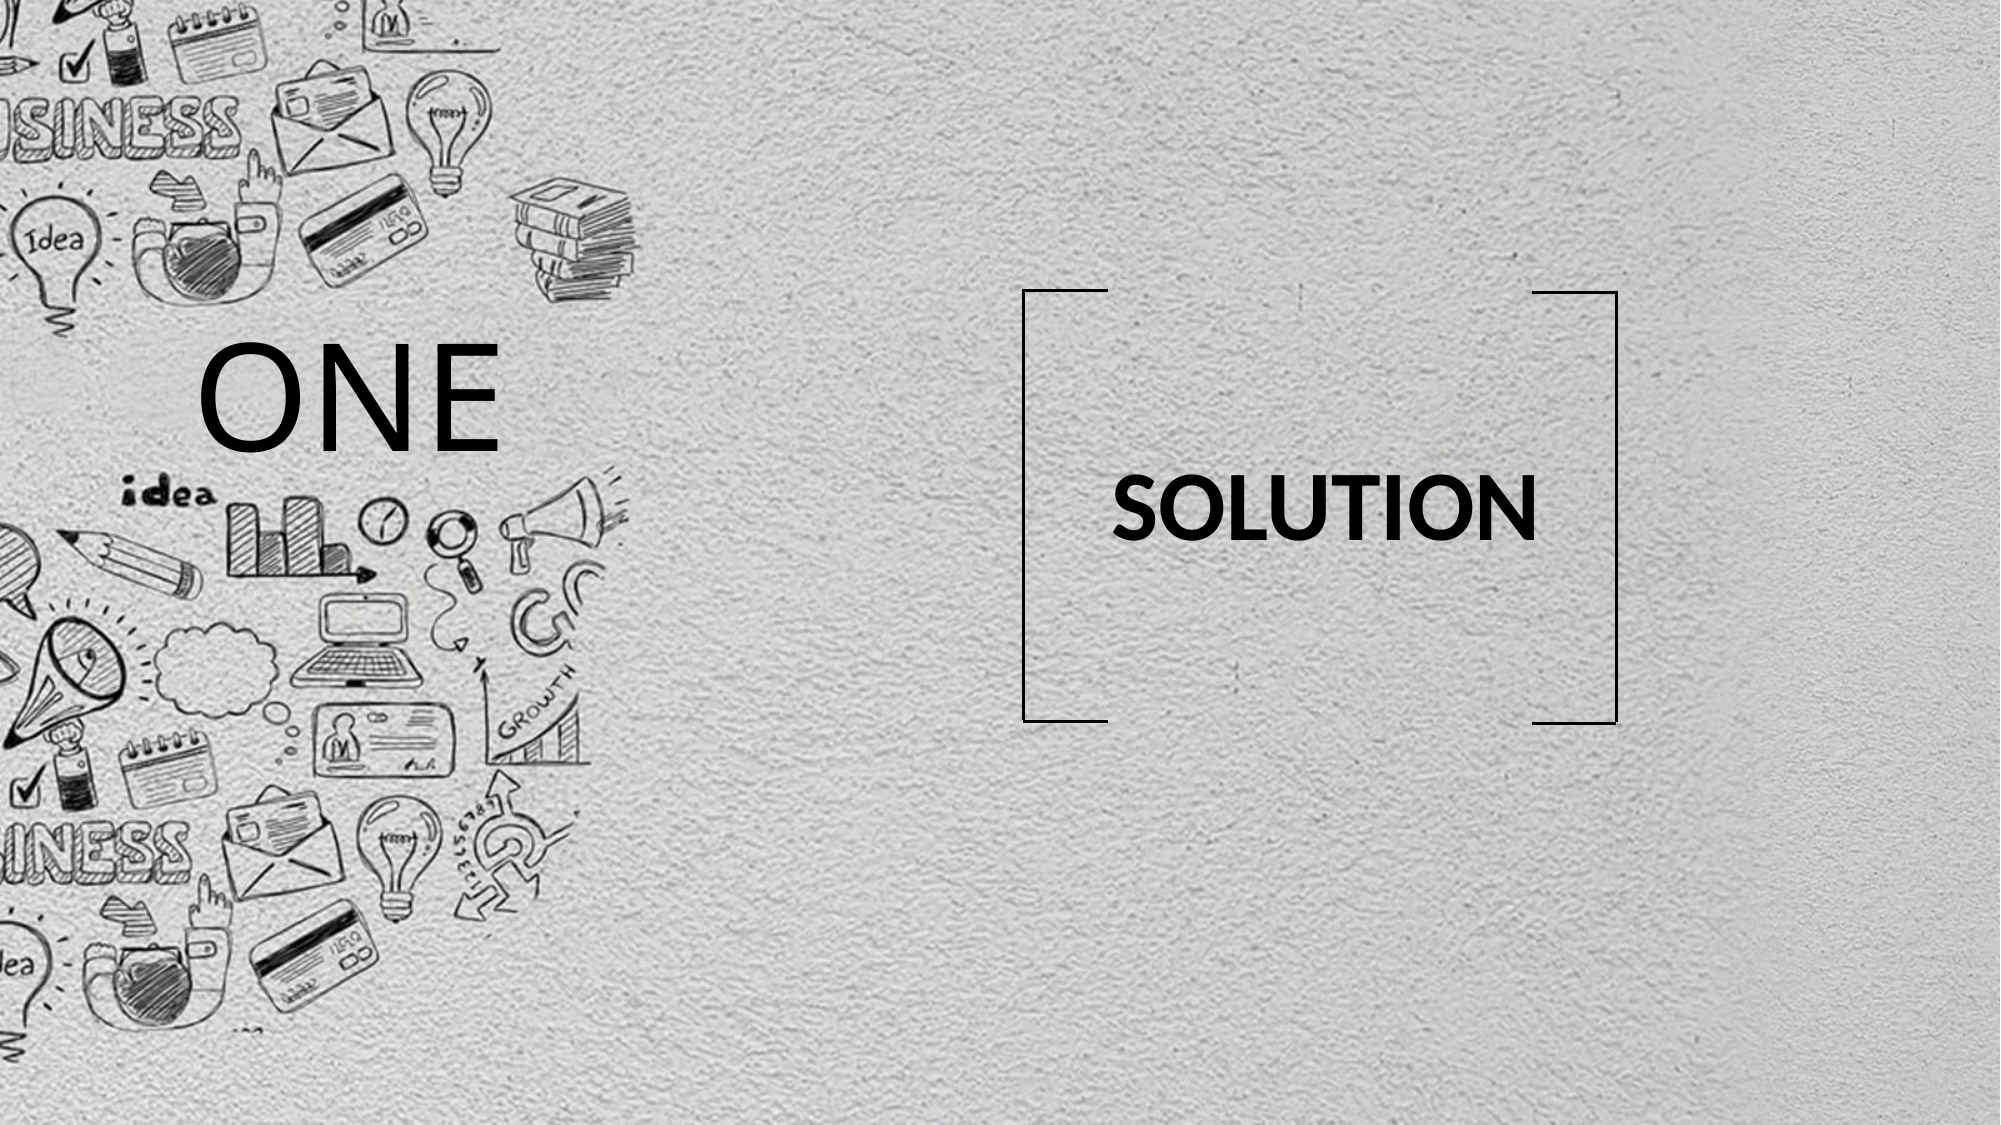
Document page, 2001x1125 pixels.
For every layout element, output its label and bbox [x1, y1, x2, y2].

text_box [1023, 289, 1108, 722]
picture [0, 0, 2000, 1125]
text_box [1531, 290, 1617, 724]
